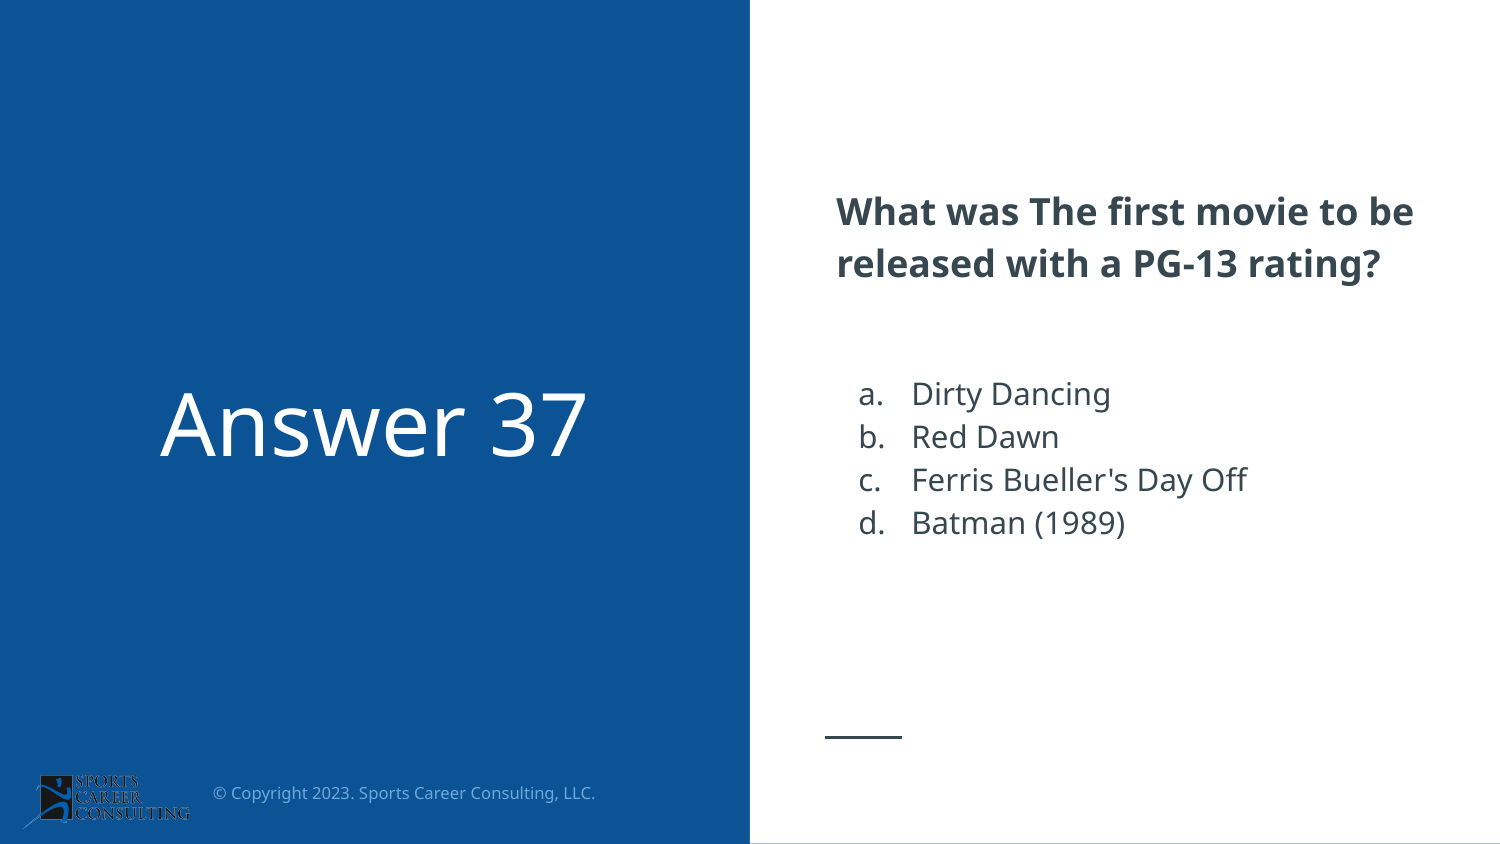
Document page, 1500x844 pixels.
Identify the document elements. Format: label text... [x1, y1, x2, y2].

list What was The first movie to be released with a PG-13 rating? Dirty Dancing Red Dawn Ferris Bueller's Day Off Batman (1989) [821, 118, 1486, 725]
title Answer 37 [43, 298, 708, 546]
picture [22, 774, 190, 829]
text_box © Copyright 2023. Sports Career Consulting, LLC. [197, 767, 750, 838]
